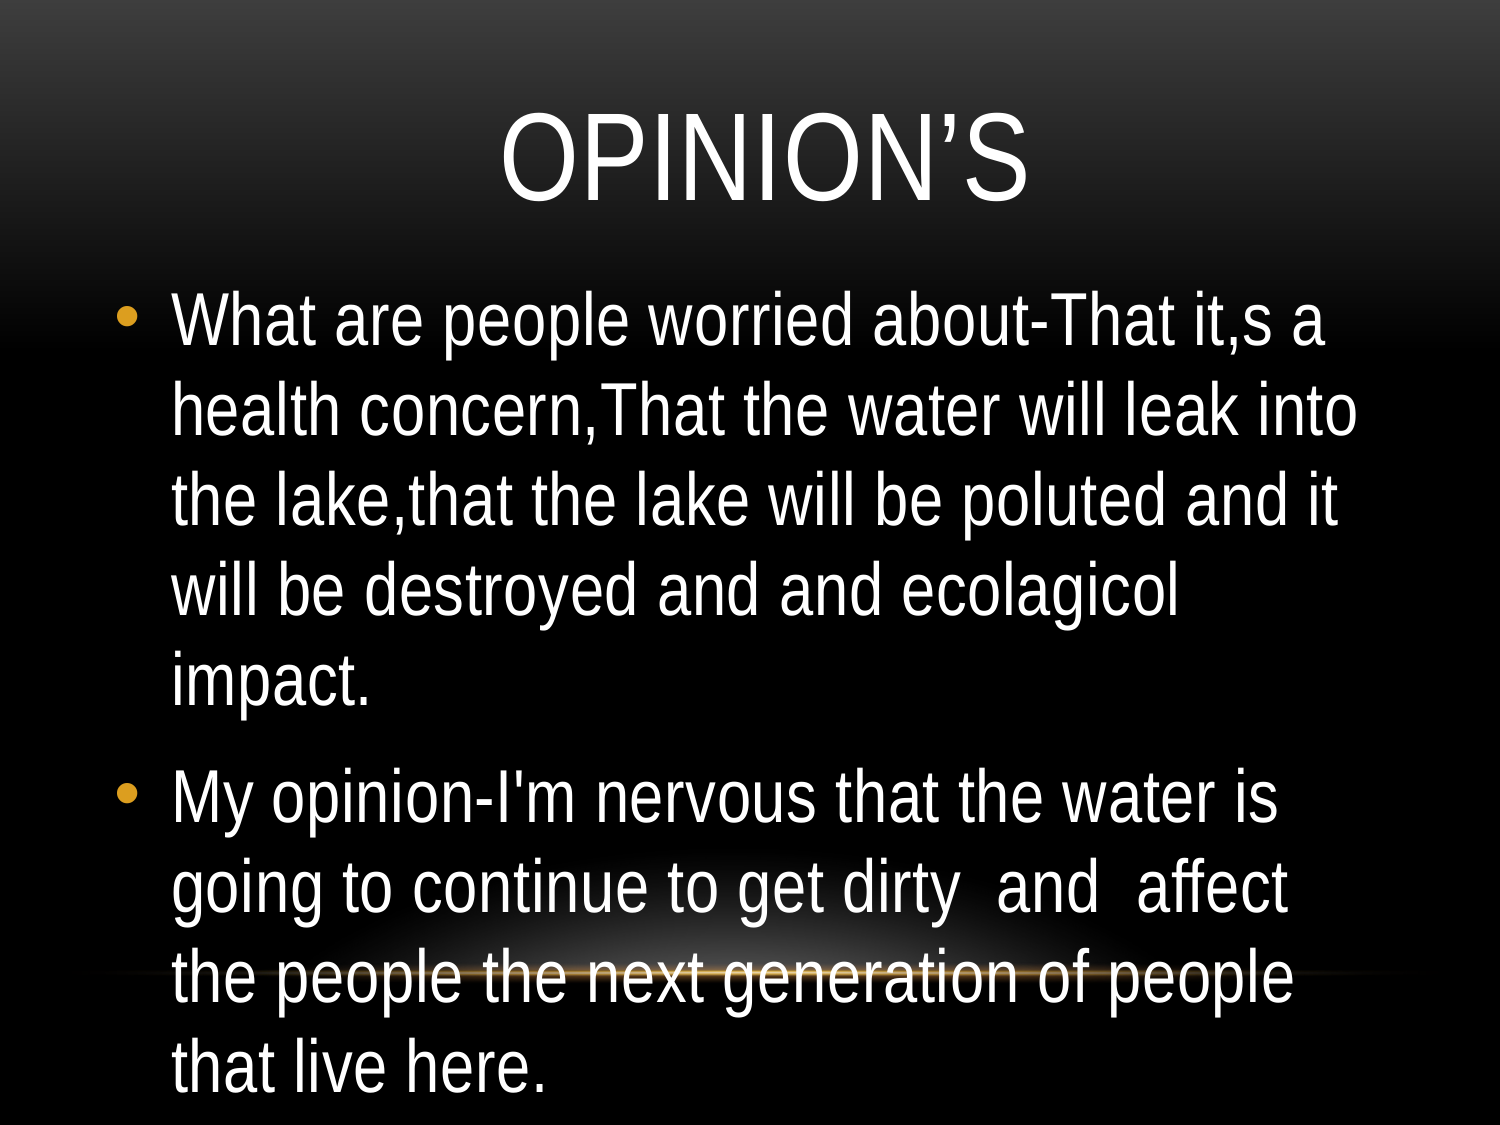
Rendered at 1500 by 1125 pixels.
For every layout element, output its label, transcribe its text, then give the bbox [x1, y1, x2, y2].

picture [0, 0, 1500, 1125]
list What are people worried about-That it,s a health concern,That the water will leak into the lake,that the lake will be poluted and it will be destroyed and and ecolagicol impact. My opinion-I'm nervous that the water is going to continue to get dirty and affect the people the next generation of people that live here. [99, 262, 1400, 938]
title Opinion’s [99, 45, 1400, 233]
